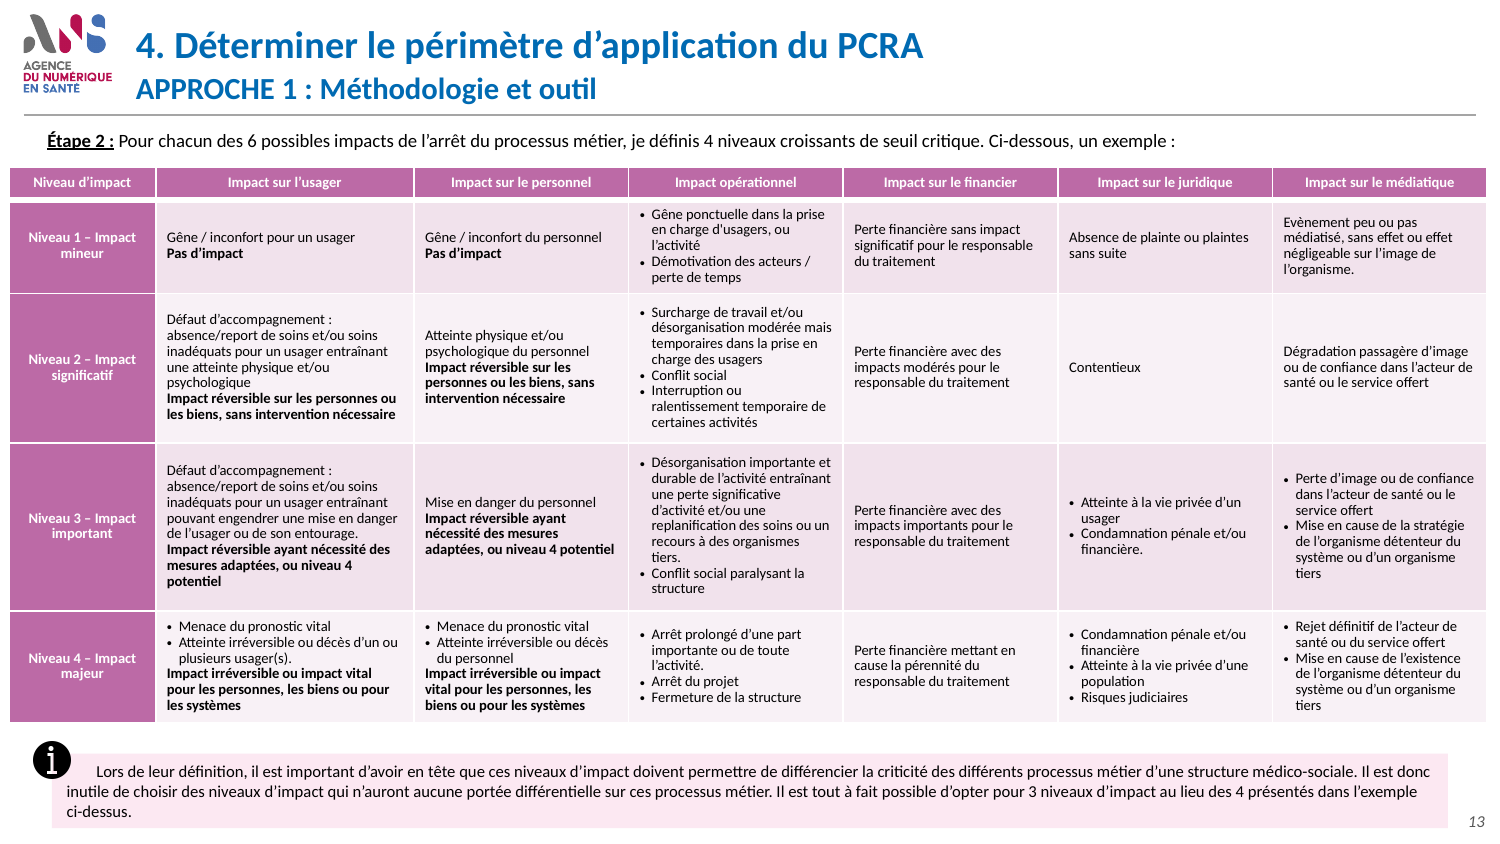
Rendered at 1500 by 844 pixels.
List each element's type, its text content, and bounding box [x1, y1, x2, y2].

table_cell Niveau 3 – Impact important [10, 444, 155, 610]
table_cell Perte financière sans impact significatif pour le responsable du traitement [844, 203, 1057, 293]
table_cell Perte financière avec des impacts modérés pour le responsable du traitement [844, 294, 1057, 442]
table_header Impact sur le financier [844, 168, 1057, 197]
table_cell Absence de plainte ou plaintes sans suite [1059, 203, 1272, 293]
table_cell Dégradation passagère d’image ou de confiance dans l’acteur de santé ou le service offert [1273, 294, 1486, 442]
picture [28, 736, 76, 785]
table_cell Perte financière mettant en cause la pérennité du responsable du traitement [844, 612, 1057, 722]
table_header Impact sur le personnel [415, 168, 628, 197]
table_cell Gêne / inconfort du personnel Pas d’impact [415, 203, 628, 293]
table_cell Mise en danger du personnel Impact réversible ayant nécessité des mesures adaptées, ou niveau 4 potentiel [415, 444, 628, 610]
text_box Étape 2 : Pour chacun des 6 possibles impacts de l’arrêt du processus métier, je définis 4 niveaux croissants de seuil critique. Ci-dessous, un exemple : Ci-dessous des exemples illustratifs de niveaux d’impacts. Ces niveaux d’impacts doivent être adaptés par les structures médico-sociales en fonction de leurs spécificités [32, 120, 1468, 167]
table_cell Contentieux [1059, 294, 1272, 442]
table_cell Rejet définitif de l’acteur de santé ou du service offert Mise en cause de l’existence de l’organisme détenteur du système ou d’un organisme tiers [1273, 612, 1486, 722]
table_cell Arrêt prolongé d’une part importante ou de toute l’activité. Arrêt du projet Fermeture de la structure [629, 612, 842, 722]
table_header Impact opérationnel [629, 168, 842, 197]
table_cell Défaut d’accompagnement : absence/report de soins et/ou soins inadéquats pour un usager entraînant pouvant engendrer une mise en danger de l’usager ou de son entourage. Impact réversible ayant nécessité des mesures adaptées, ou niveau 4 potentiel [157, 444, 413, 610]
table_cell Niveau 2 – Impact significatif [10, 294, 155, 442]
picture [23, 14, 112, 93]
table_header Impact sur l’usager [157, 168, 413, 197]
table_cell Désorganisation importante et durable de l’activité entraînant une perte significative d’activité et/ou une replanification des soins ou un recours à des organismes tiers. Conflit social paralysant la structure [629, 444, 842, 610]
table_cell Surcharge de travail et/ou désorganisation modérée mais temporaires dans la prise en charge des usagers Conflit social Interruption ou ralentissement temporaire de certaines activités [629, 294, 842, 442]
table_cell Perte d’image ou de confiance dans l’acteur de santé ou le service offert Mise en cause de la stratégie de l’organisme détenteur du système ou d’un organisme tiers [1273, 444, 1486, 610]
table_cell Perte financière avec des impacts importants pour le responsable du traitement [844, 444, 1057, 610]
table_cell Evènement peu ou pas médiatisé, sans effet ou effet négligeable sur l’image de l’organisme. [1273, 203, 1486, 293]
text_box Lors de leur définition, il est important d’avoir en tête que ces niveaux d’impact doivent permettre de différencier la criticité des différents processus métier d’une structure médico-sociale. Il est donc inutile de choisir des niveaux d’impact qui n’auront aucune portée différentielle sur ces processus métier. Il est tout à fait possible d’opter pour 3 niveaux d’impact au lieu des 4 présentés dans l’exemple ci-dessus. [51, 753, 1448, 829]
slide_number 13 [1452, 798, 1500, 844]
table_cell Gêne ponctuelle dans la prise en charge d'usagers, ou l’activité Démotivation des acteurs / perte de temps [629, 203, 842, 293]
table_header Niveau d’impact [10, 168, 155, 197]
table_cell Condamnation pénale et/ou financière Atteinte à la vie privée d’une population Risques judiciaires [1059, 612, 1272, 722]
table_cell Atteinte physique et/ou psychologique du personnel Impact réversible sur les personnes ou les biens, sans intervention nécessaire [415, 294, 628, 442]
table_cell Gêne / inconfort pour un usager Pas d’impact [157, 203, 413, 293]
table_cell Menace du pronostic vital Atteinte irréversible ou décès du personnel Impact irréversible ou impact vital pour les personnes, les biens ou pour les systèmes [415, 612, 628, 722]
title 4. Déterminer le périmètre d’application du PCRA APPROCHE 1 : Méthodologie et outil [135, 14, 1459, 107]
table_header Impact sur le médiatique [1273, 168, 1486, 197]
table_cell Niveau 1 – Impact mineur [10, 203, 155, 293]
table_header Impact sur le juridique [1059, 168, 1272, 197]
table_cell Défaut d’accompagnement : absence/report de soins et/ou soins inadéquats pour un usager entraînant une atteinte physique et/ou psychologique Impact réversible sur les personnes ou les biens, sans intervention nécessaire [157, 294, 413, 442]
table_cell Niveau 4 – Impact majeur [10, 612, 155, 722]
table_cell Menace du pronostic vital Atteinte irréversible ou décès d’un ou plusieurs usager(s). Impact irréversible ou impact vital pour les personnes, les biens ou pour les systèmes [157, 612, 413, 722]
table_cell Atteinte à la vie privée d’un usager Condamnation pénale et/ou financière. [1059, 444, 1272, 610]
